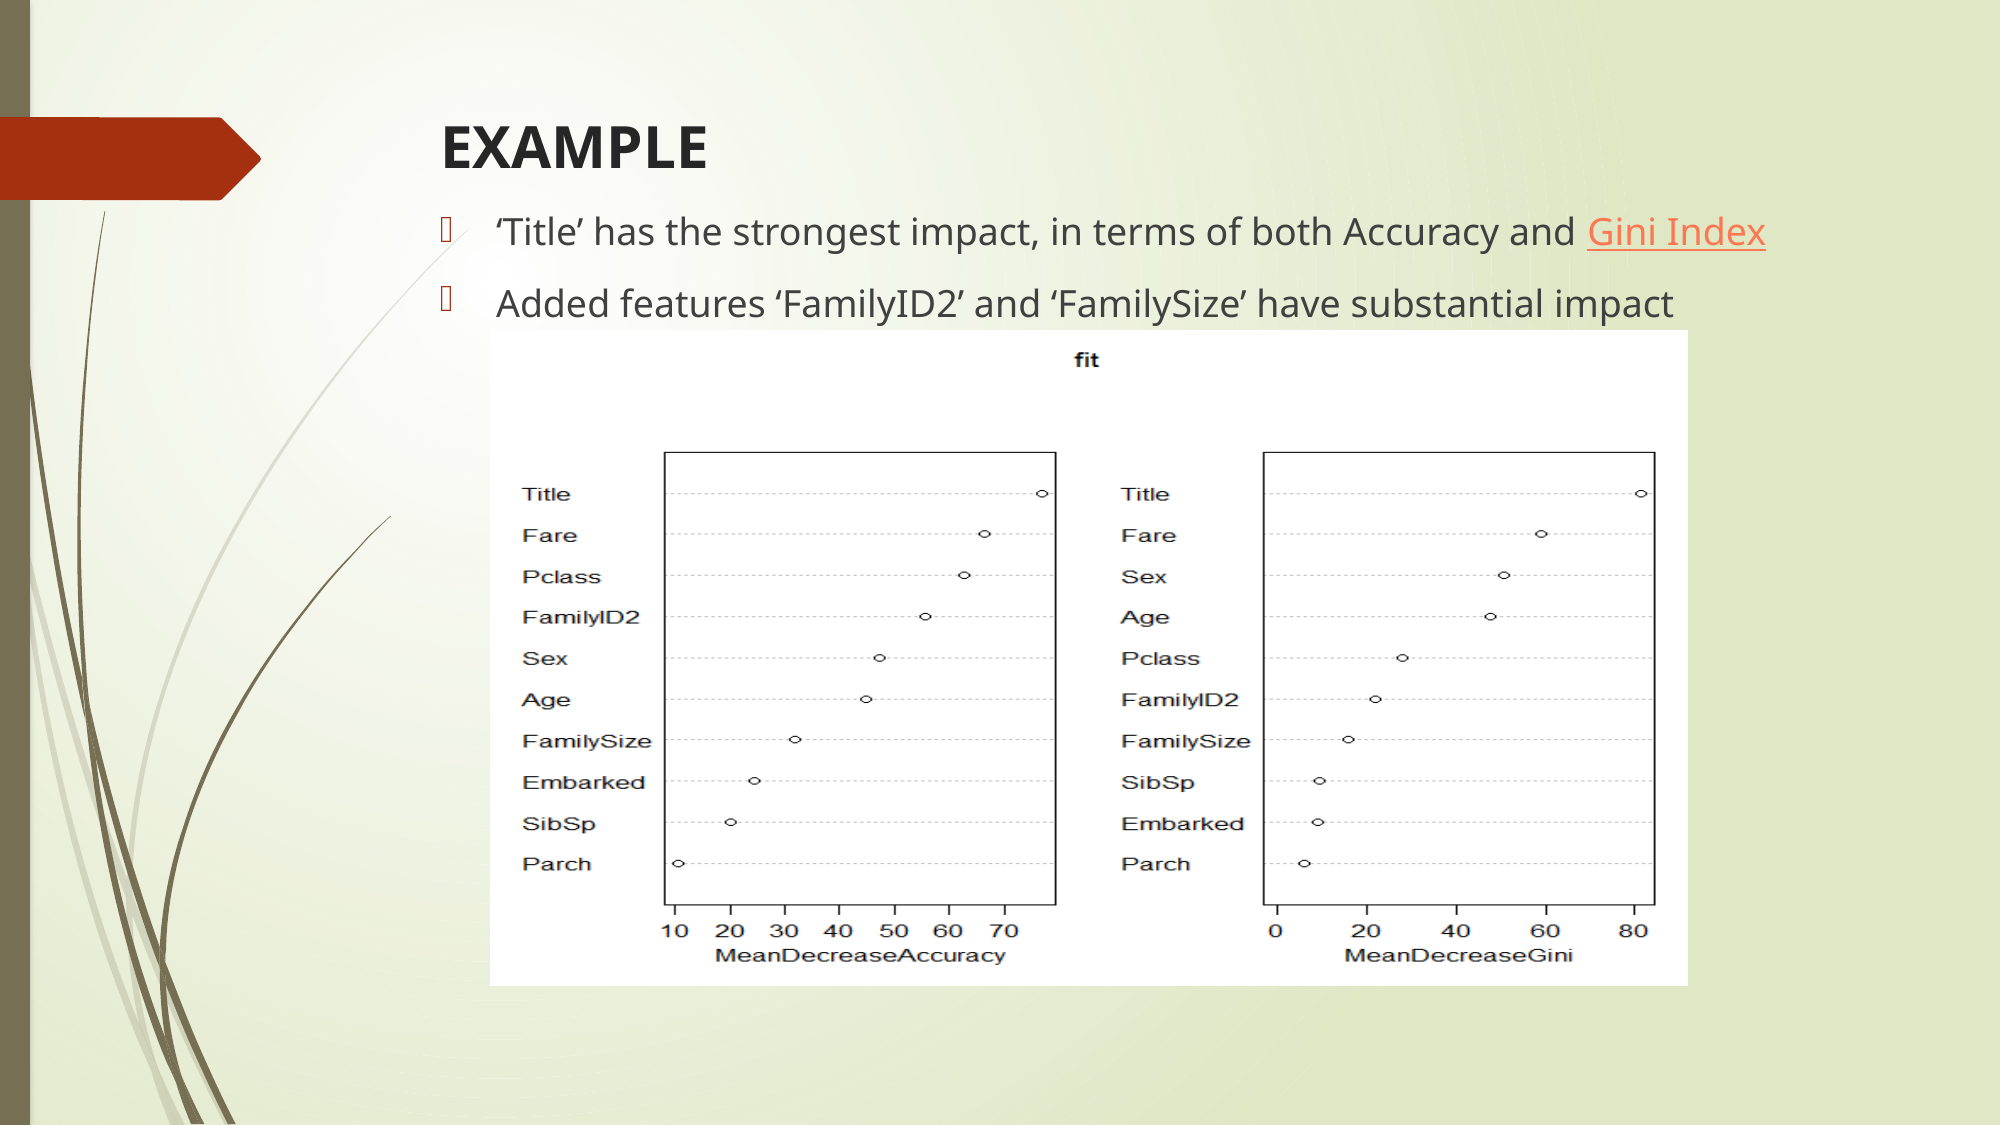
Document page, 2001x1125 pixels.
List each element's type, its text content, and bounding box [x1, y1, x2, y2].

list ‘Title’ has the strongest impact, in terms of both Accuracy and Gini Index Added features ‘FamilyID2’ and ‘FamilySize’ have substantial impact [424, 200, 1888, 970]
picture [490, 330, 1689, 987]
title EXAMPLE [425, 102, 1888, 181]
